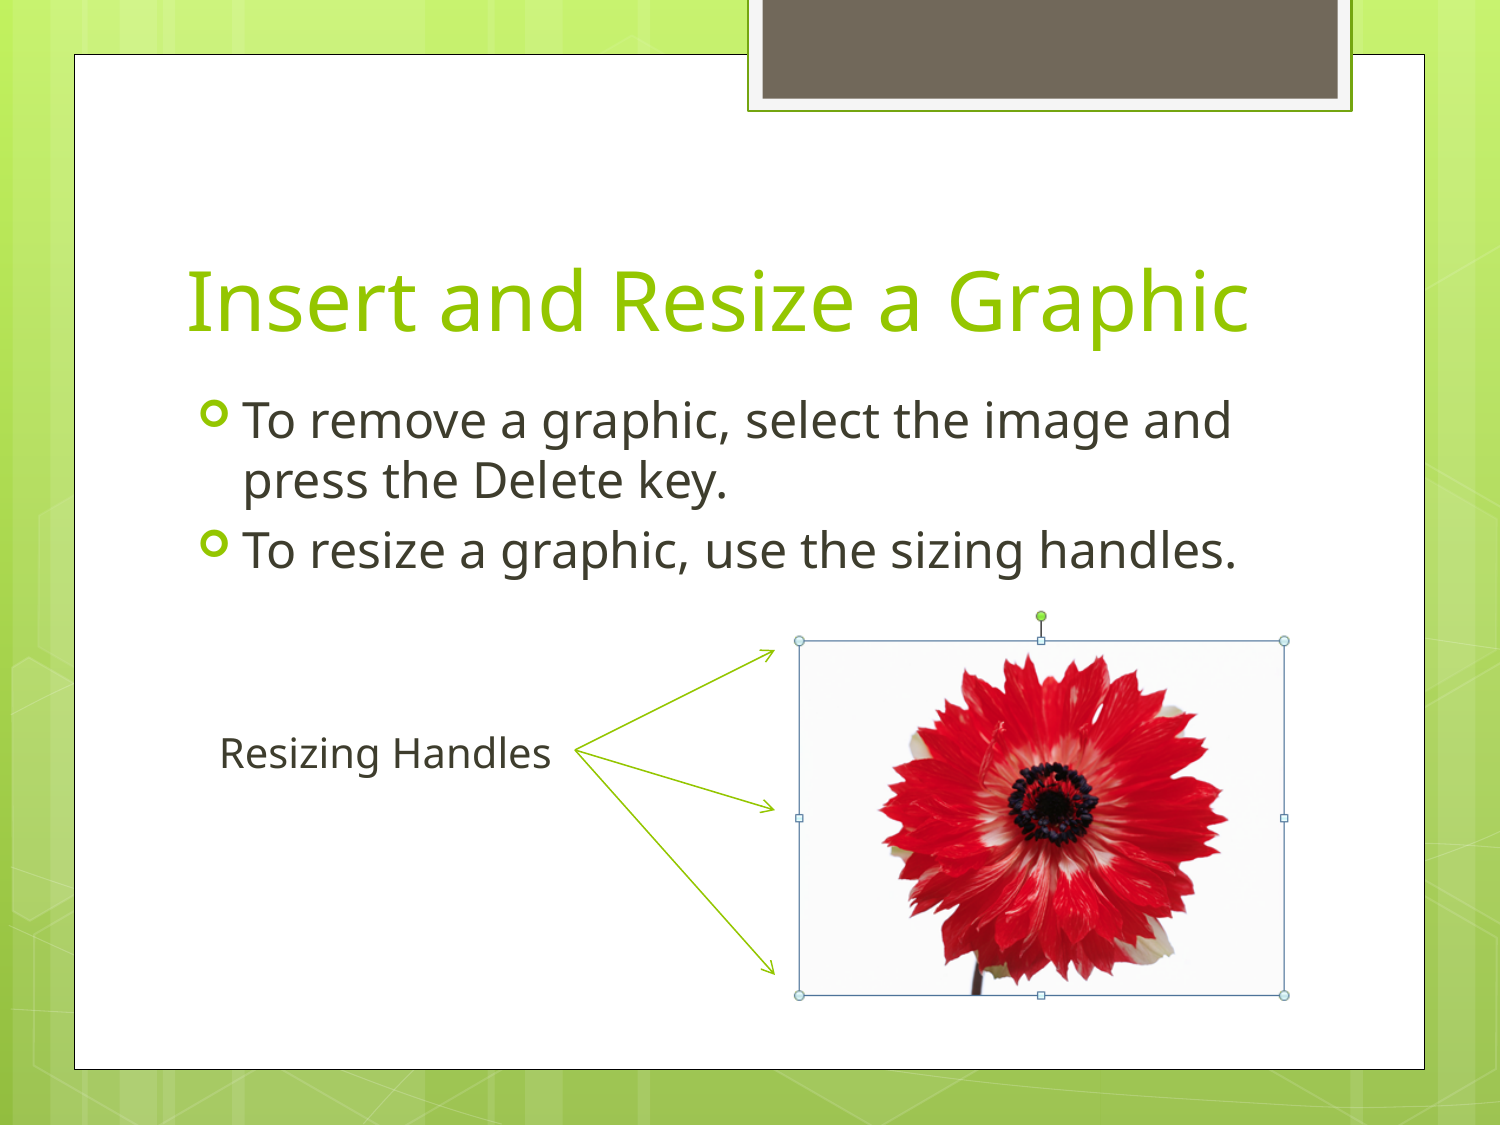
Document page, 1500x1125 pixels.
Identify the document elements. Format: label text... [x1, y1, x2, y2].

list To remove a graphic, select the image and press the Delete key. To resize a graphic, use the sizing handles. Resizing Handles [171, 381, 1283, 957]
title Insert and Resize a Graphic [171, 168, 1324, 357]
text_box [574, 749, 776, 976]
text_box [574, 649, 776, 748]
picture [774, 599, 1313, 1021]
